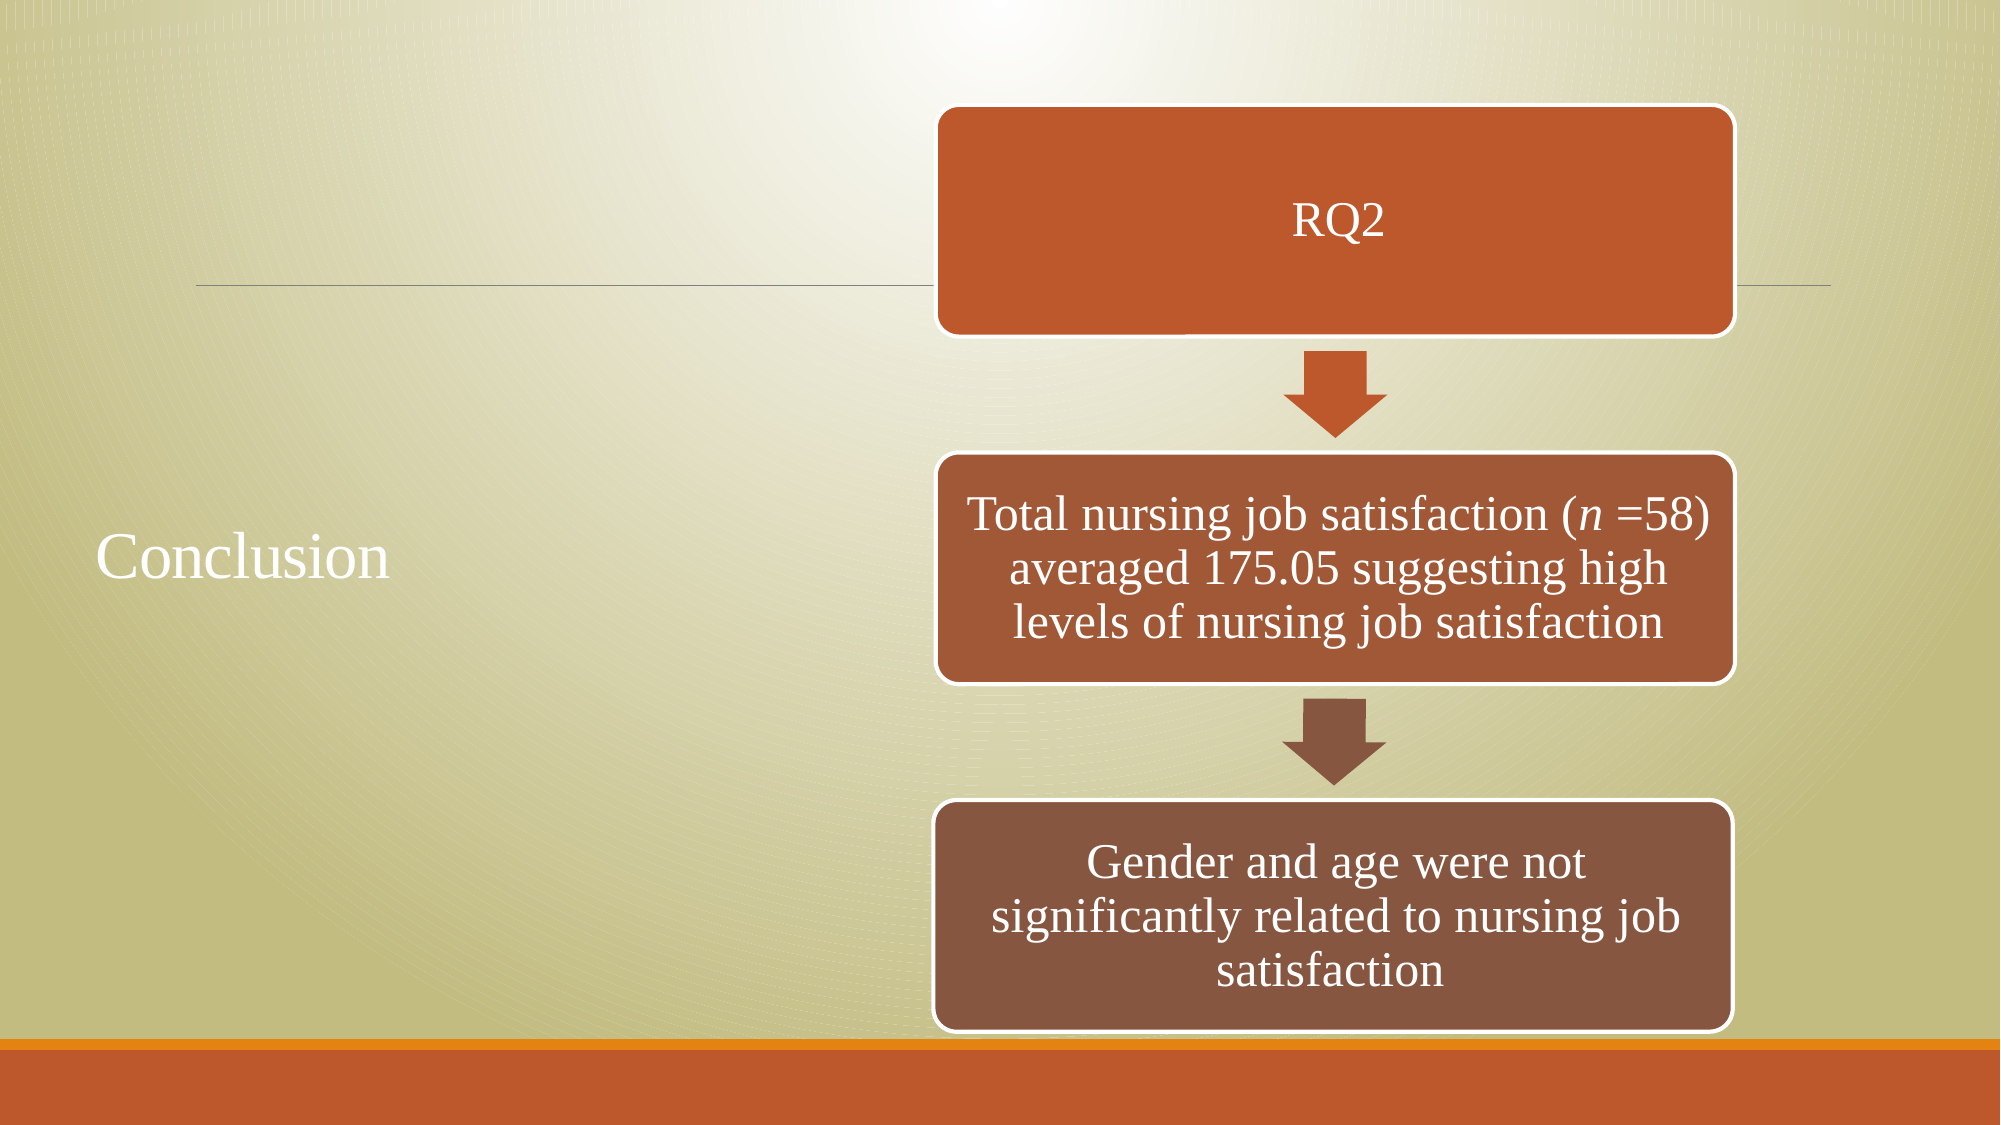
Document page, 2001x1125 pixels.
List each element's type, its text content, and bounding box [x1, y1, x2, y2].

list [777, 104, 1894, 1033]
title Conclusion [80, 84, 587, 1032]
